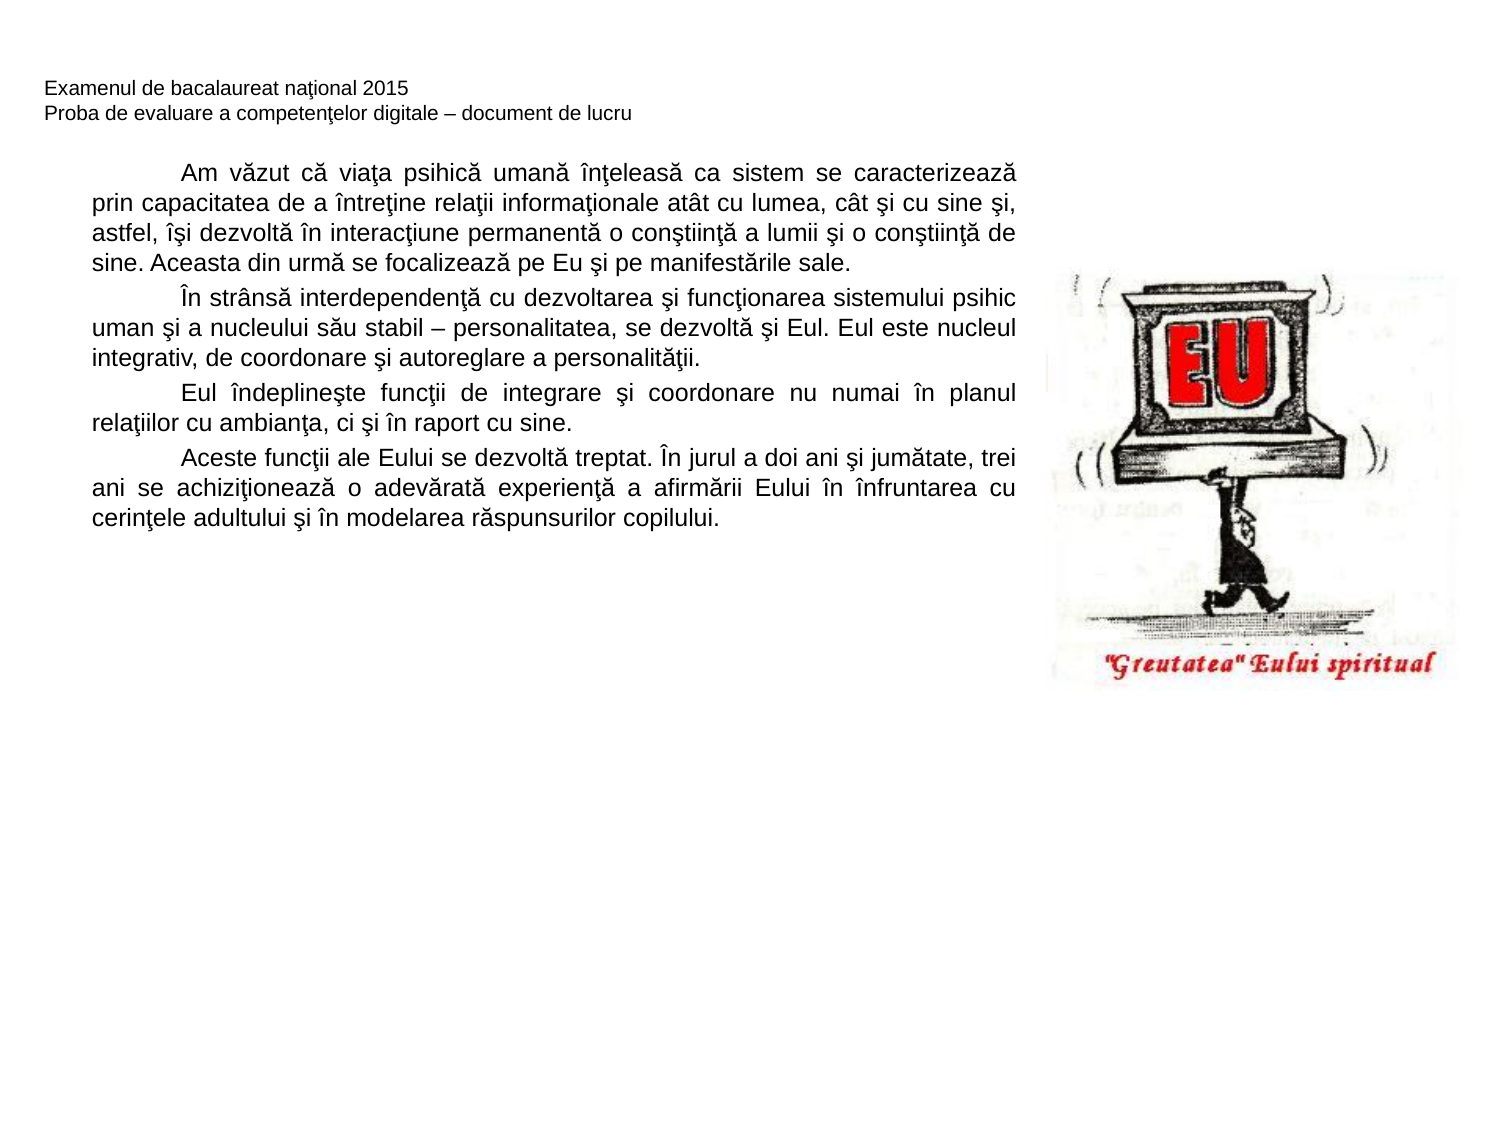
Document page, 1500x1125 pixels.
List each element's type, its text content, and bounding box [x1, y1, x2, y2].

list Am văzut că viaţa psihică umană înţeleasă ca sistem se caracterizează prin capacitatea de a întreţine relaţii informaţionale atât cu lumea, cât şi cu sine şi, astfel, îşi dezvoltă în interacţiune permanentă o conştiinţă a lumii şi o conştiinţă de sine. Aceasta din urmă se focalizează pe Eu şi pe manifestările sale. În strânsă interdependenţă cu dezvoltarea şi funcţionarea sistemului psihic uman şi a nucleului său stabil – personalitatea, se dezvoltă şi Eul. Eul este nucleul integrativ, de coordonare şi autoreglare a personalităţii. Eul îndeplineşte funcţii de integrare şi coordonare nu numai în planul relaţiilor cu ambianţa, ci şi în raport cu sine. Aceste funcţii ale Eului se dezvoltă treptat. În jurul a doi ani şi jumătate, trei ani se achiziţionează o adevărată experienţă a afirmării Eului în înfruntarea cu cerinţele adultului şi în modelarea răspunsurilor copilului. [76, 148, 1034, 1095]
picture [1045, 266, 1470, 691]
text_box Examenul de bacalaureat naţional 2015 Proba de evaluare a competenţelor digitale – document de lucru [29, 66, 1418, 132]
